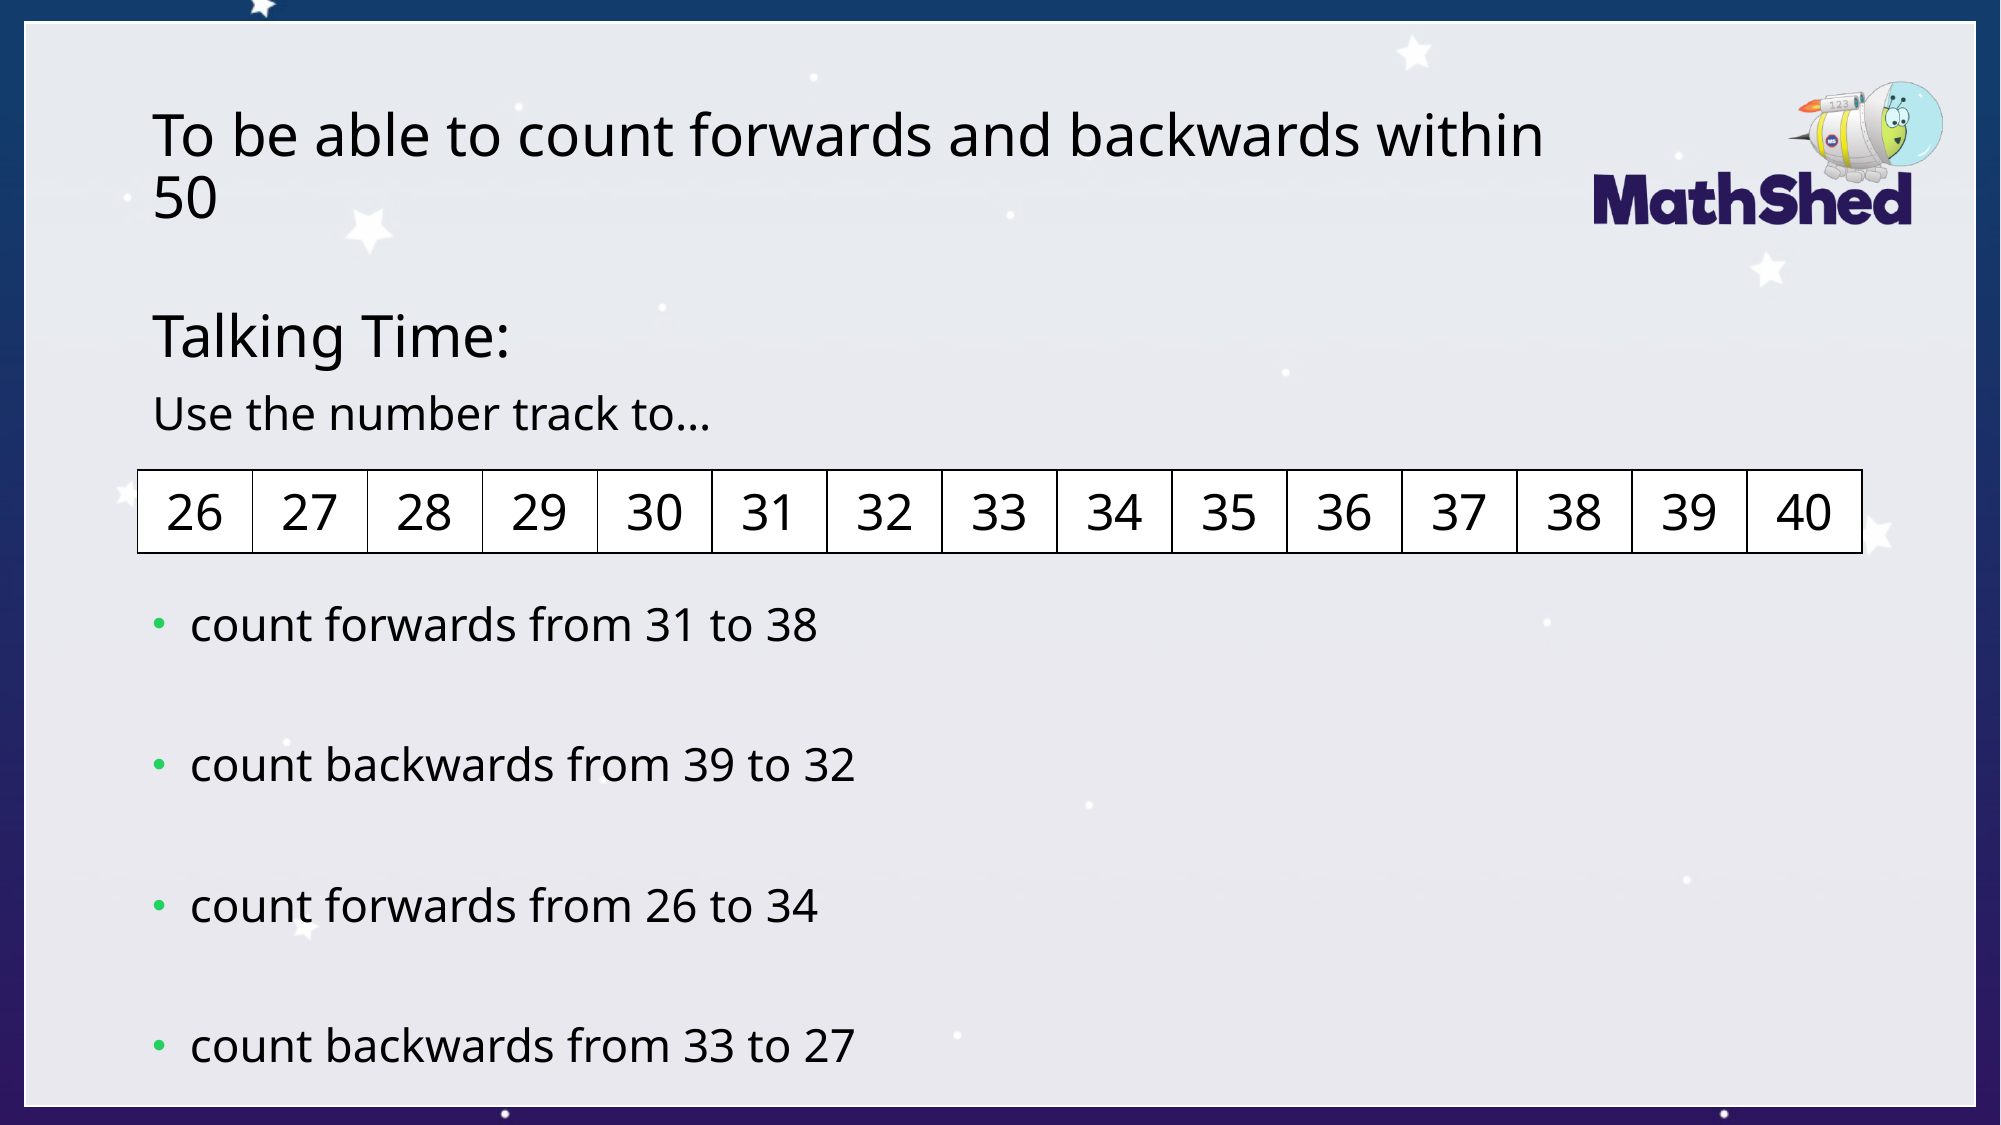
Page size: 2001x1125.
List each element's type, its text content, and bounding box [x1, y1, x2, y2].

table_header 36 [1288, 471, 1401, 552]
table_header 37 [1403, 471, 1516, 552]
list Talking Time: Use the number track to… count forwards from 31 to 38 count backwards from 39 to 32 count forwards from 26 to 34 count backwards from 33 to 27 [137, 554, 1863, 1014]
table_header 34 [1058, 471, 1171, 552]
table_header 28 [368, 471, 482, 552]
picture [0, 0, 2001, 1125]
table_header 29 [483, 471, 597, 552]
table_header 32 [828, 471, 941, 552]
list Talking Time: Use the number track to… count forwards from 31 to 38 count backwards from 39 to 32 count forwards from 26 to 34 count backwards from 33 to 27 [137, 299, 1863, 469]
table_header 30 [598, 471, 711, 552]
table_header 31 [713, 471, 826, 552]
table_header 39 [1633, 471, 1746, 552]
table_header 40 [1748, 471, 1861, 552]
table_header 33 [943, 471, 1056, 552]
table_header 27 [253, 471, 367, 552]
table_header 26 [138, 471, 252, 552]
table_header 38 [1518, 471, 1631, 552]
title To be able to count forwards and backwards within 50 [137, 59, 1578, 278]
table_header 35 [1173, 471, 1286, 552]
